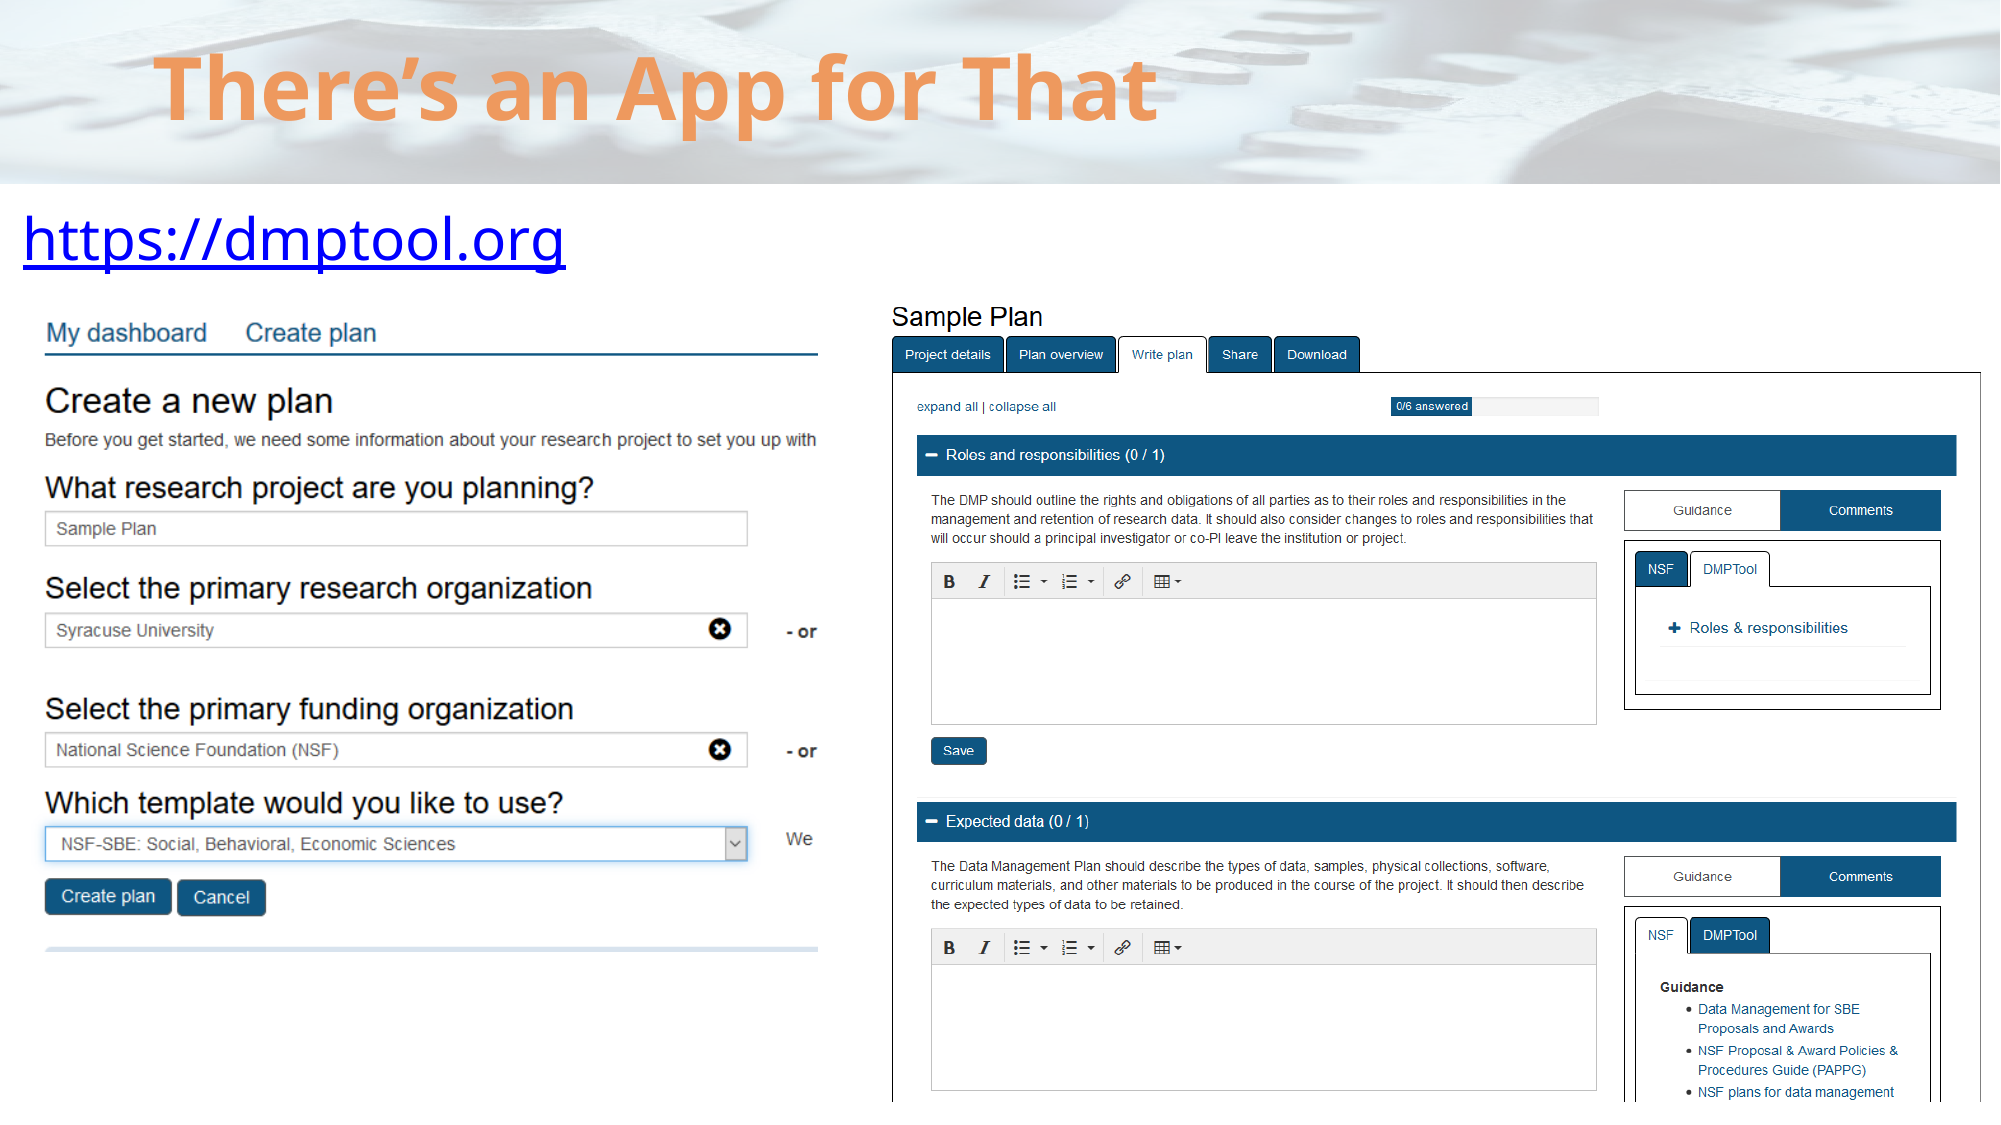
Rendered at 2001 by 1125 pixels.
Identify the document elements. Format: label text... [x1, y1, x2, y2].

list https://dmptool.org [7, 196, 1733, 911]
picture [869, 283, 1981, 1102]
title There’s an App for That [137, 29, 1863, 155]
picture [3, 291, 818, 953]
